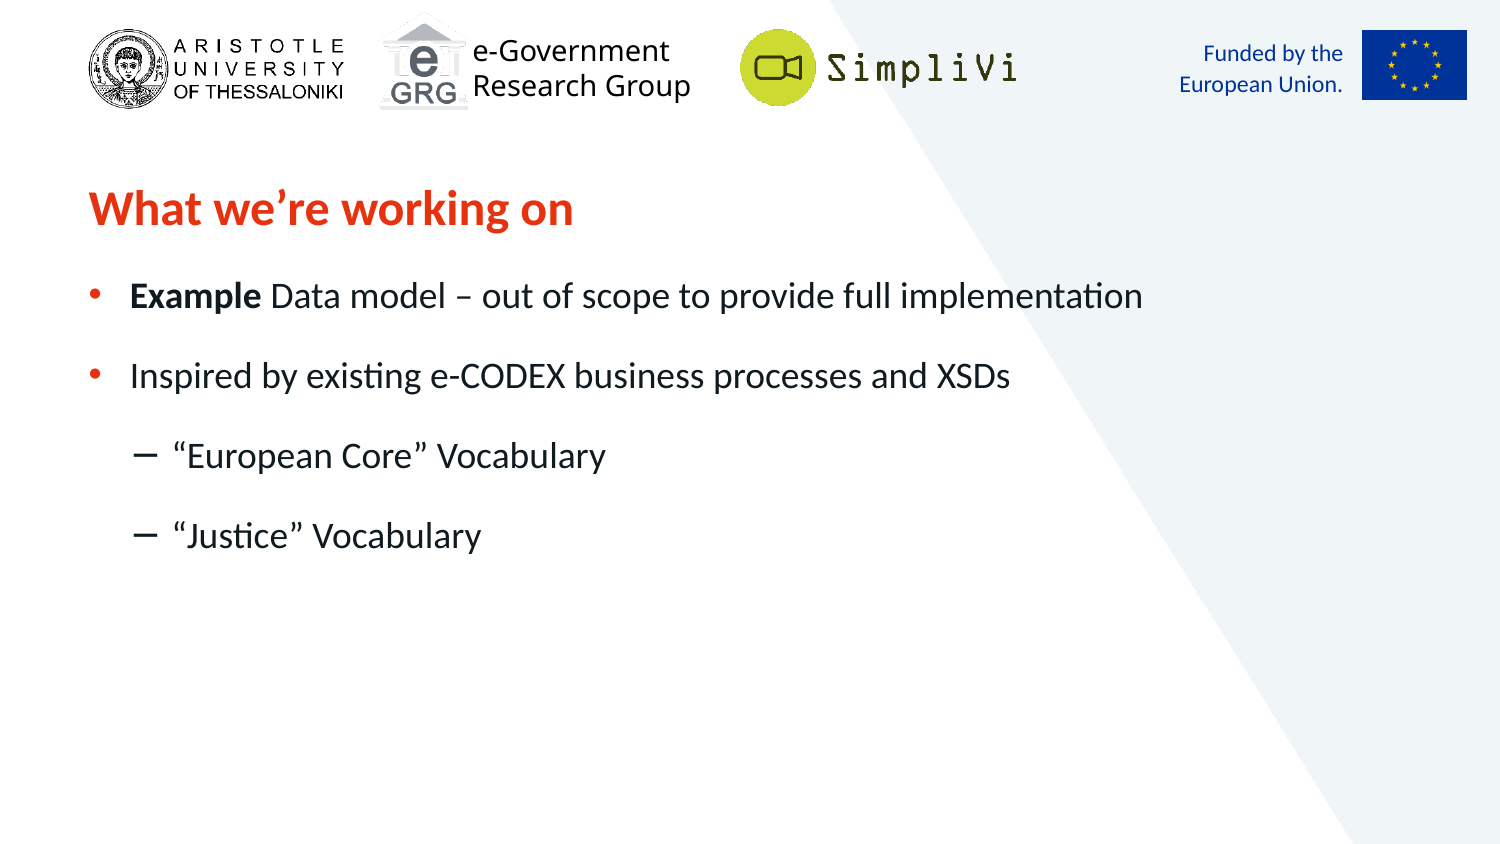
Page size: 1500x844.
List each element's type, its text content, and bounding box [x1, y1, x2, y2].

title What we’re working on [88, 173, 1398, 266]
list Example Data model – out of scope to provide full implementation Inspired by existing e-CODEX business processes and XSDs “European Core” Vocabulary “Justice” Vocabulary [88, 266, 1398, 756]
picture [0, 0, 1500, 844]
